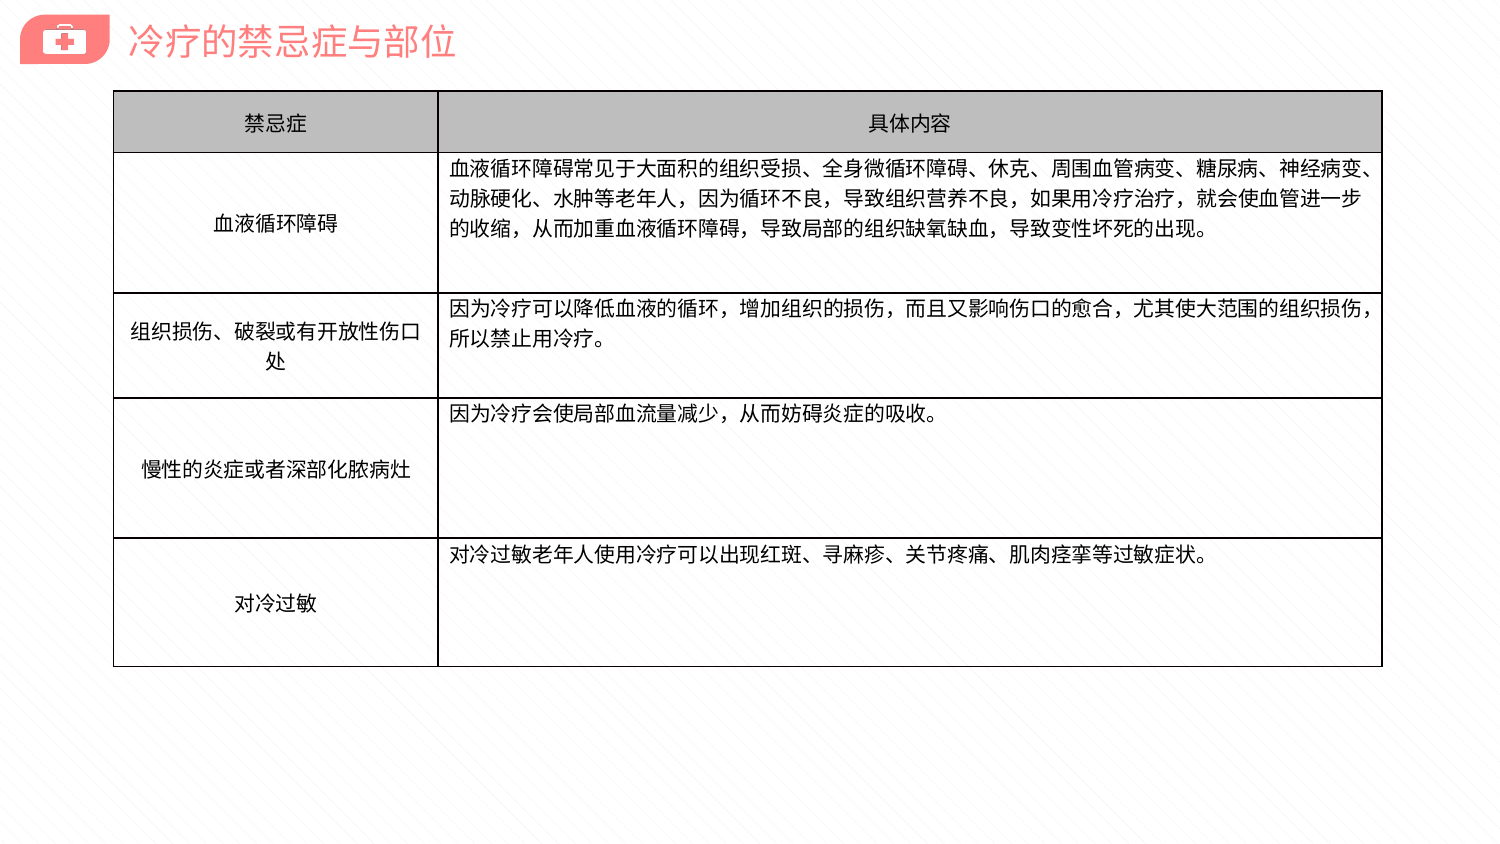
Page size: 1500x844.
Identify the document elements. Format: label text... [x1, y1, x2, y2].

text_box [19, 11, 765, 72]
table_header 禁忌症 [114, 92, 437, 152]
table_cell 对冷过敏 [114, 539, 437, 666]
table_cell 血液循环障碍 [114, 153, 437, 292]
table_cell 慢性的炎症或者深部化脓病灶 [114, 399, 437, 537]
table_cell 对冷过敏老年人使用冷疗可以出现红斑、寻麻疹、关节疼痛、肌肉痉挛等过敏症状。 [439, 539, 1381, 666]
table_cell 组织损伤、破裂或有开放性伤口处 [114, 294, 437, 397]
table_cell 因为冷疗可以降低血液的循环，增加组织的损伤，而且又影响伤口的愈合，尤其使大范围的组织损伤，所以禁止用冷疗。 [439, 294, 1381, 397]
table_cell 因为冷疗会使局部血流量减少，从而妨碍炎症的吸收。 [439, 399, 1381, 537]
table_cell 血液循环障碍常见于大面积的组织受损、全身微循环障碍、休克、周围血管病变、糖尿病、神经病变、动脉硬化、水肿等老年人，因为循环不良，导致组织营养不良，如果用冷疗治疗，就会使血管进一步的收缩，从而加重血液循环障碍，导致局部的组织缺氧缺血，导致变性坏死的出现。 [439, 153, 1381, 292]
table_header 具体内容 [439, 92, 1381, 152]
